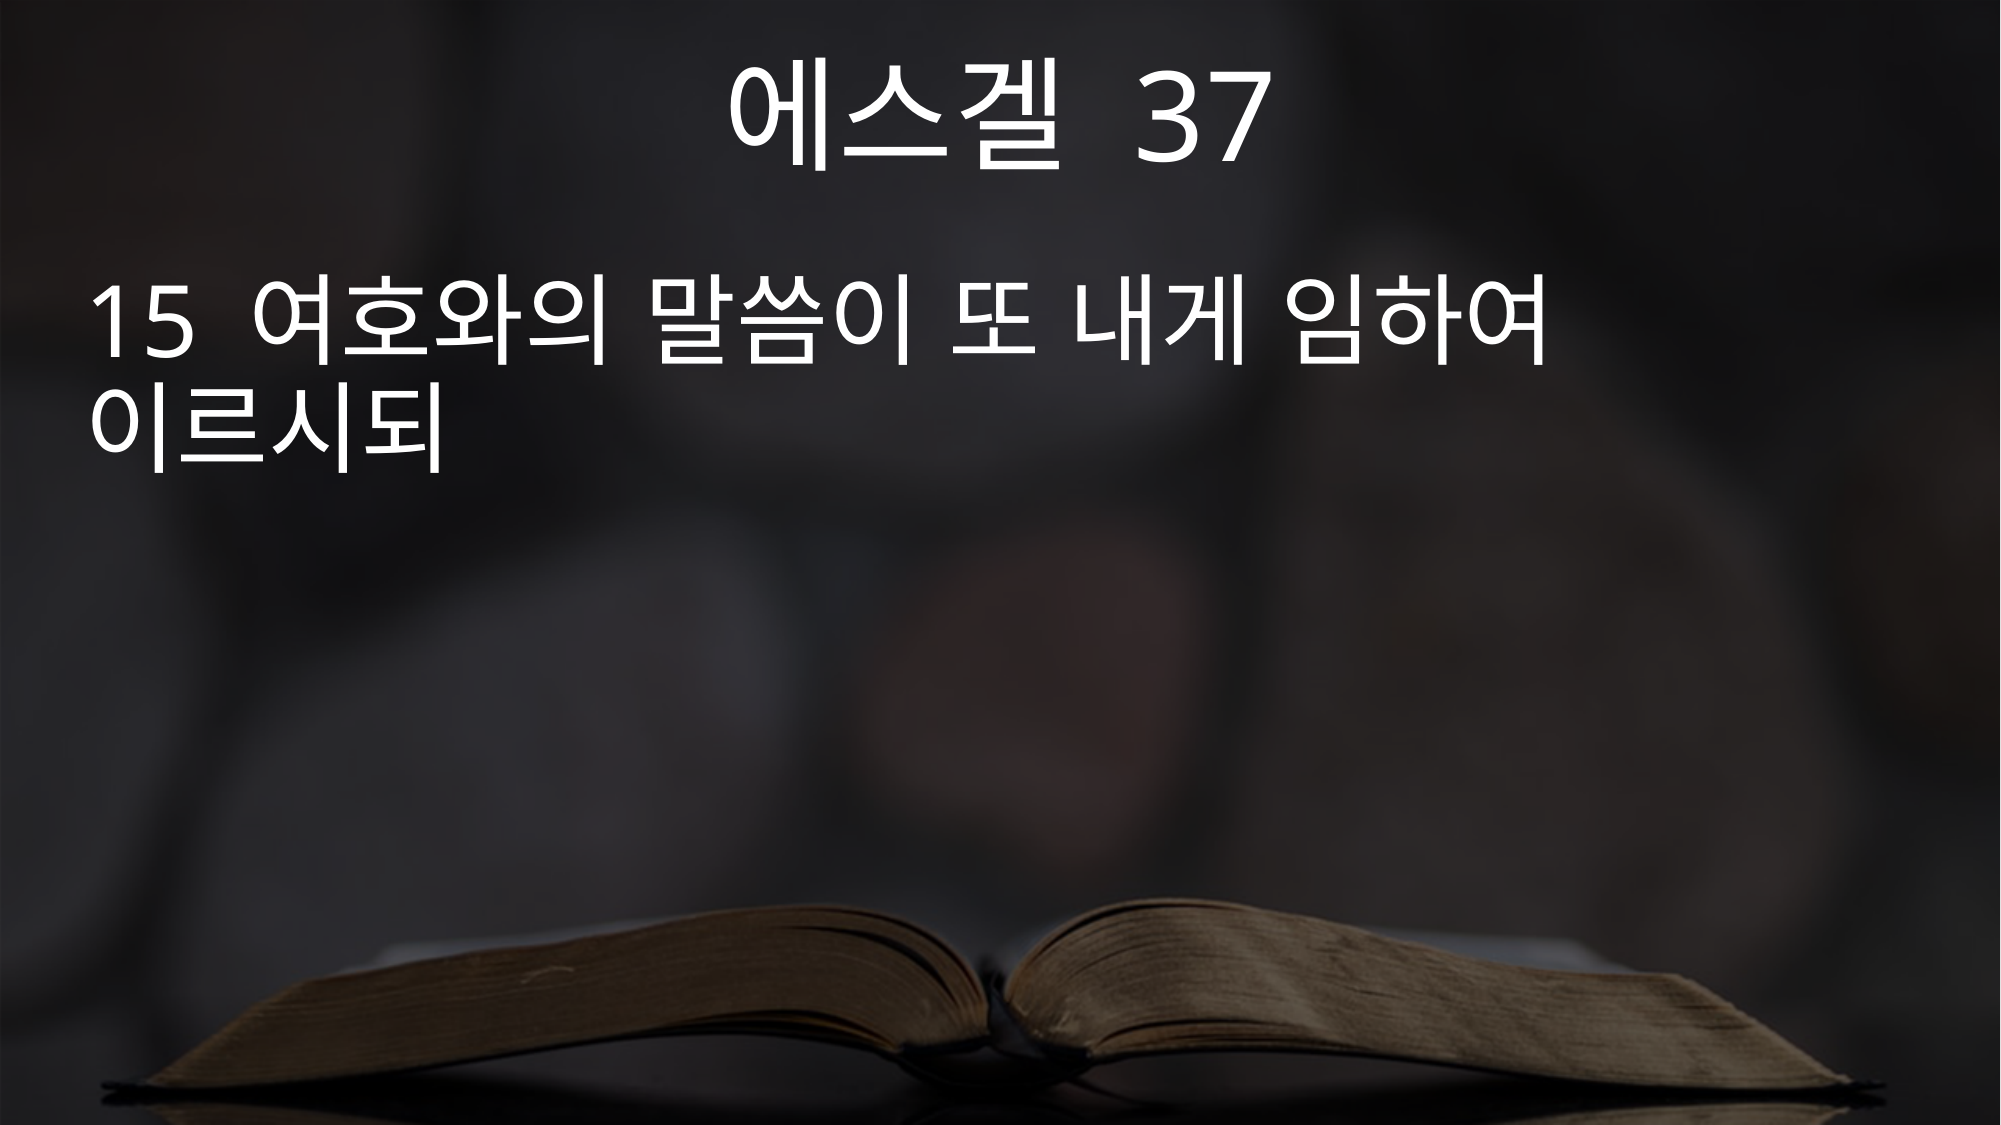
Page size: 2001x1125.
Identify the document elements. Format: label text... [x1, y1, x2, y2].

list 15 여호와의 말씀이 또 내게 임하여 이르시되 [69, 263, 1953, 423]
picture [0, 0, 2001, 1125]
footer 에스겔 37 [0, 32, 2000, 192]
